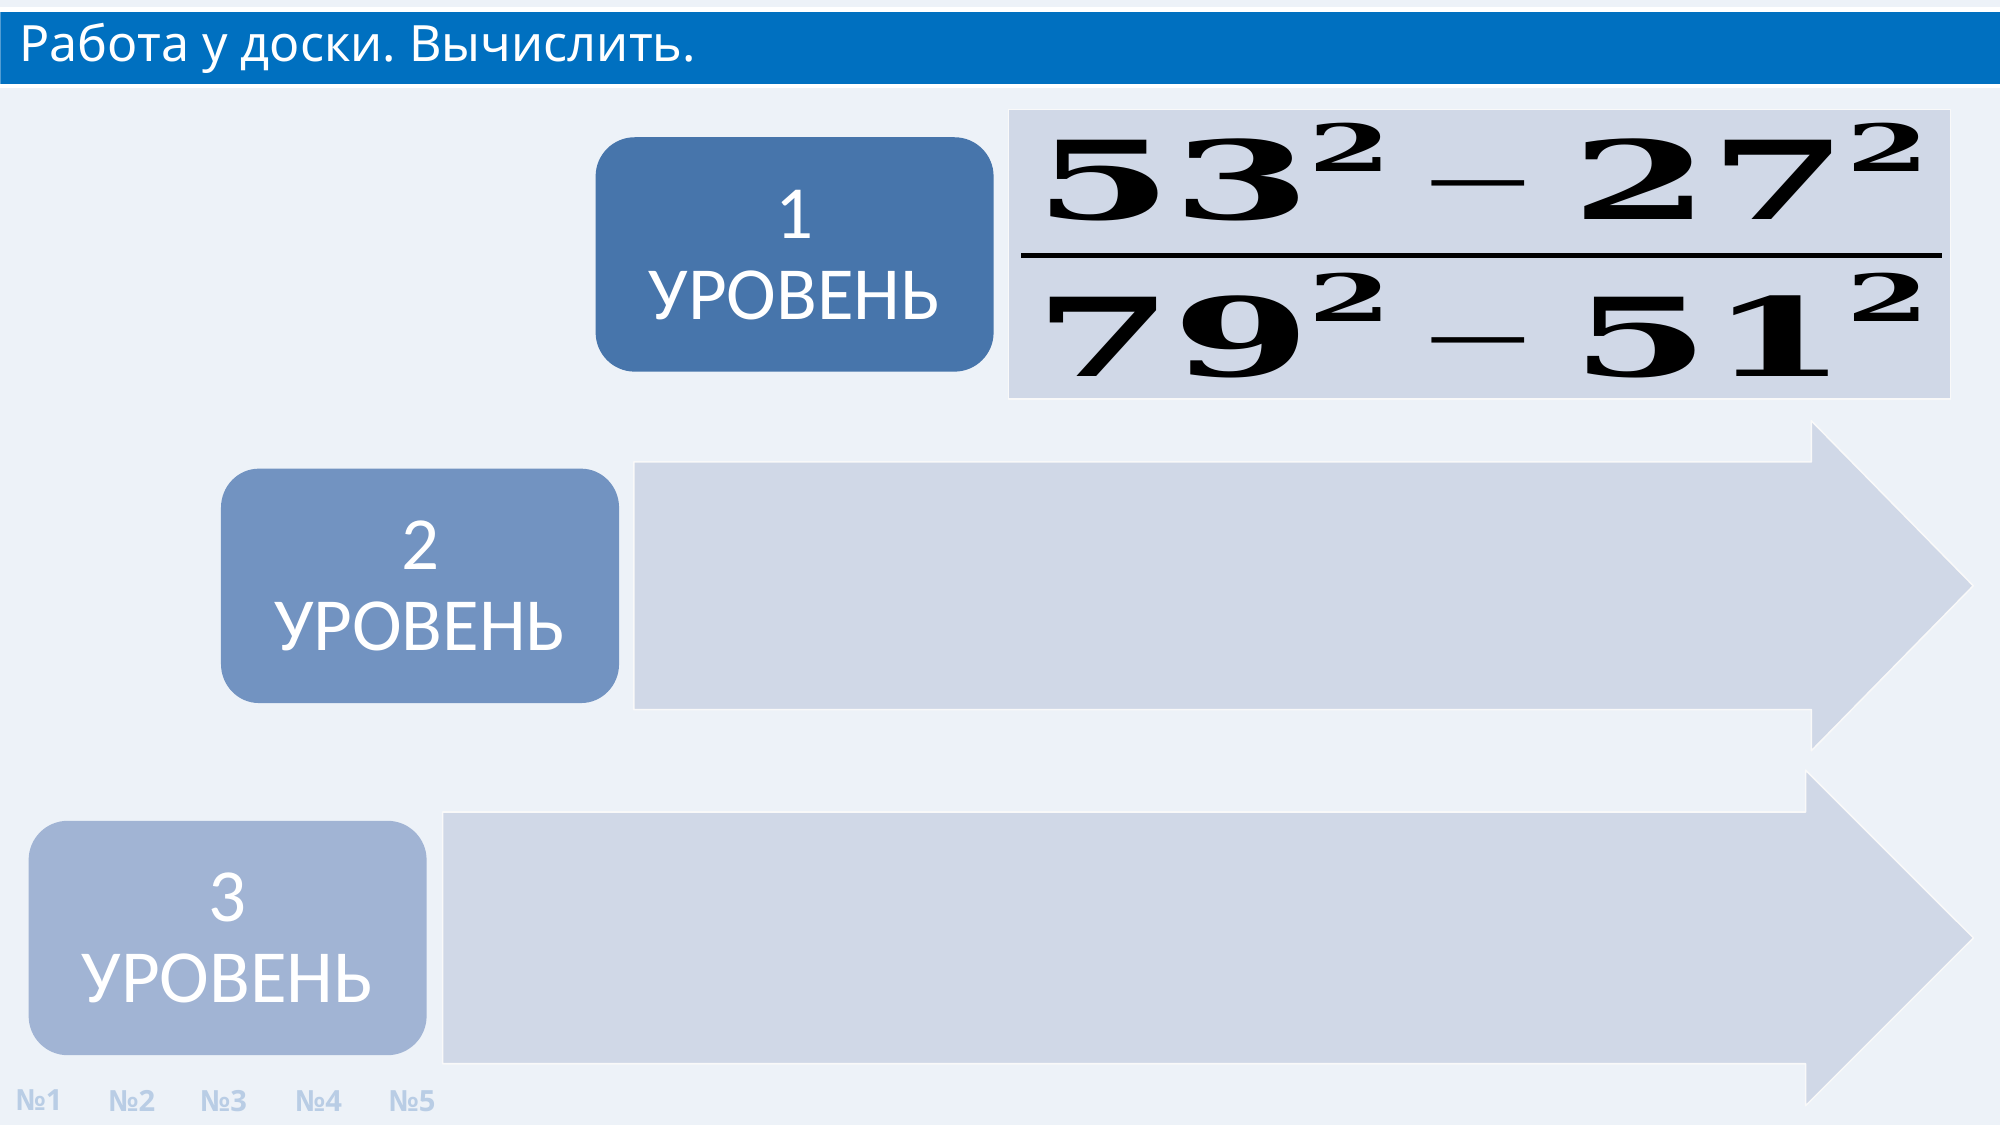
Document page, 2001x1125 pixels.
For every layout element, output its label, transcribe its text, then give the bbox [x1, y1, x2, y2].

title Работа у доски. Вычислить. [4, 0, 2000, 6]
text_box №3 [185, 1075, 280, 1125]
text_box №4 [280, 1074, 373, 1125]
text_box 3 УРОВЕНЬ [28, 820, 427, 1056]
text_box №2 [93, 1074, 196, 1125]
text_box 1 УРОВЕНЬ [595, 137, 994, 372]
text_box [0, 9, 2000, 87]
text_box №5 [374, 1074, 470, 1125]
text_box №1 [1, 1073, 102, 1124]
text_box 2 УРОВЕНЬ [220, 468, 620, 704]
